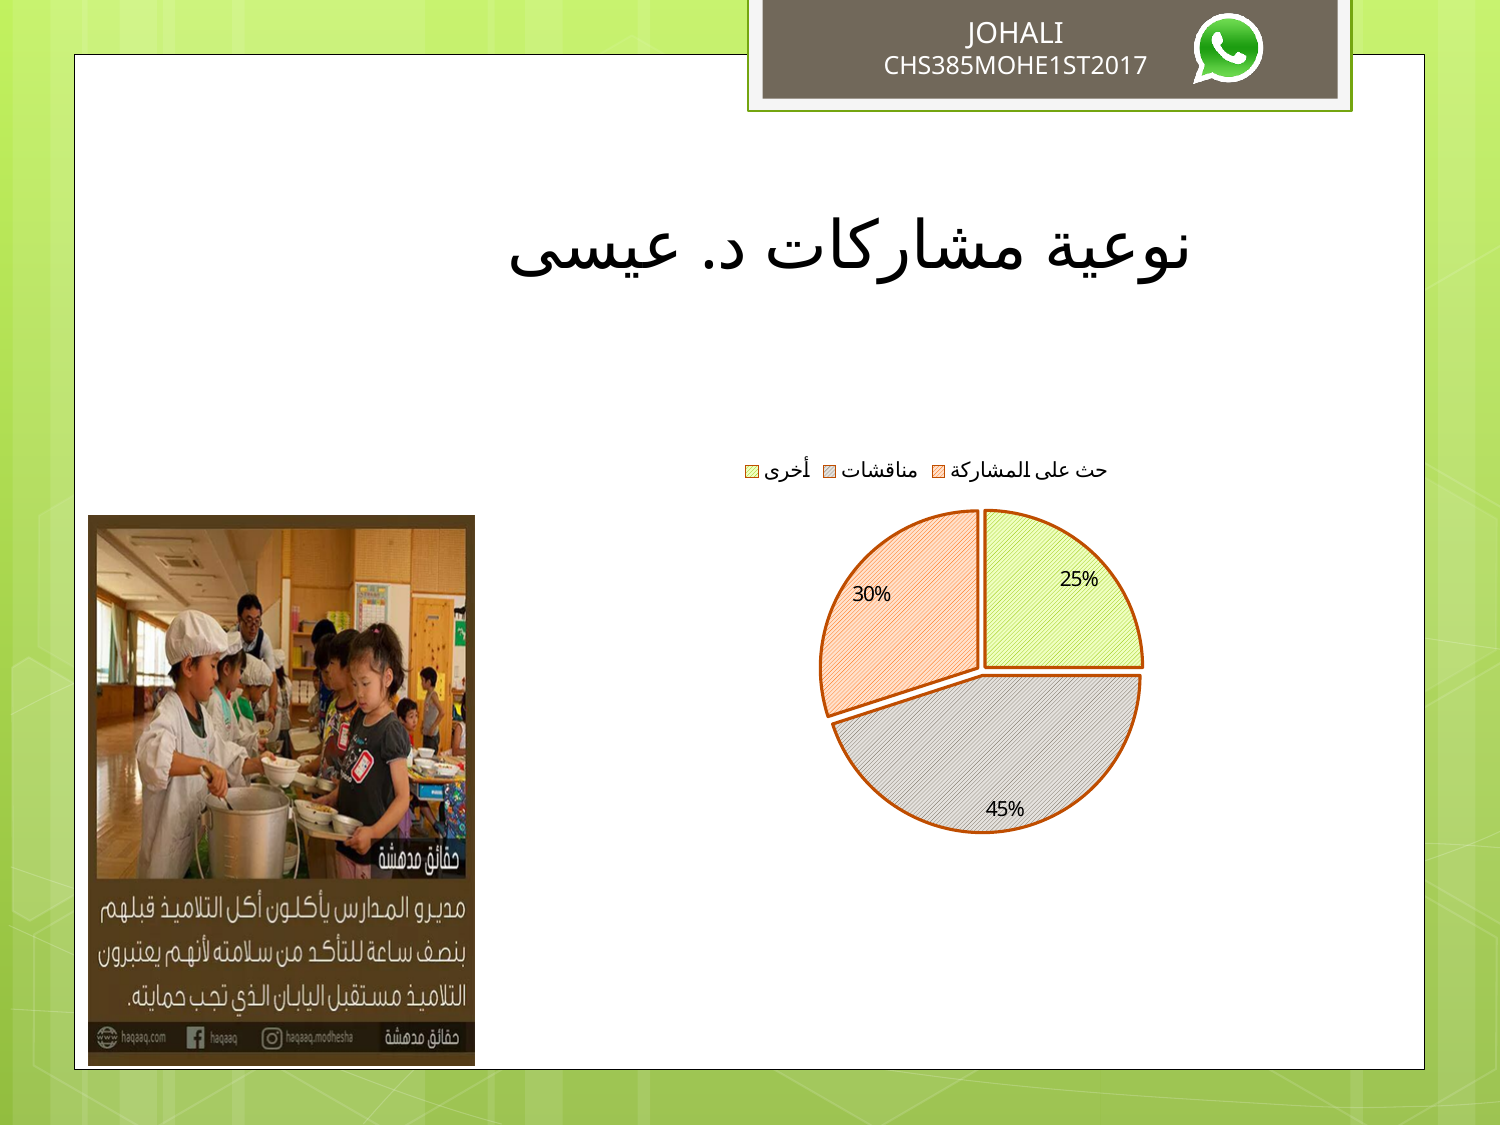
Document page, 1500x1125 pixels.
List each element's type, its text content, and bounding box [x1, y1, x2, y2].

picture [88, 514, 475, 1066]
chart [572, 349, 1282, 835]
text_box JOHALI CHS385MOHE1ST2017 [809, 7, 1185, 87]
text_box نوعية مشاركات د. عيسى [407, 194, 1294, 290]
picture [1186, 7, 1267, 87]
